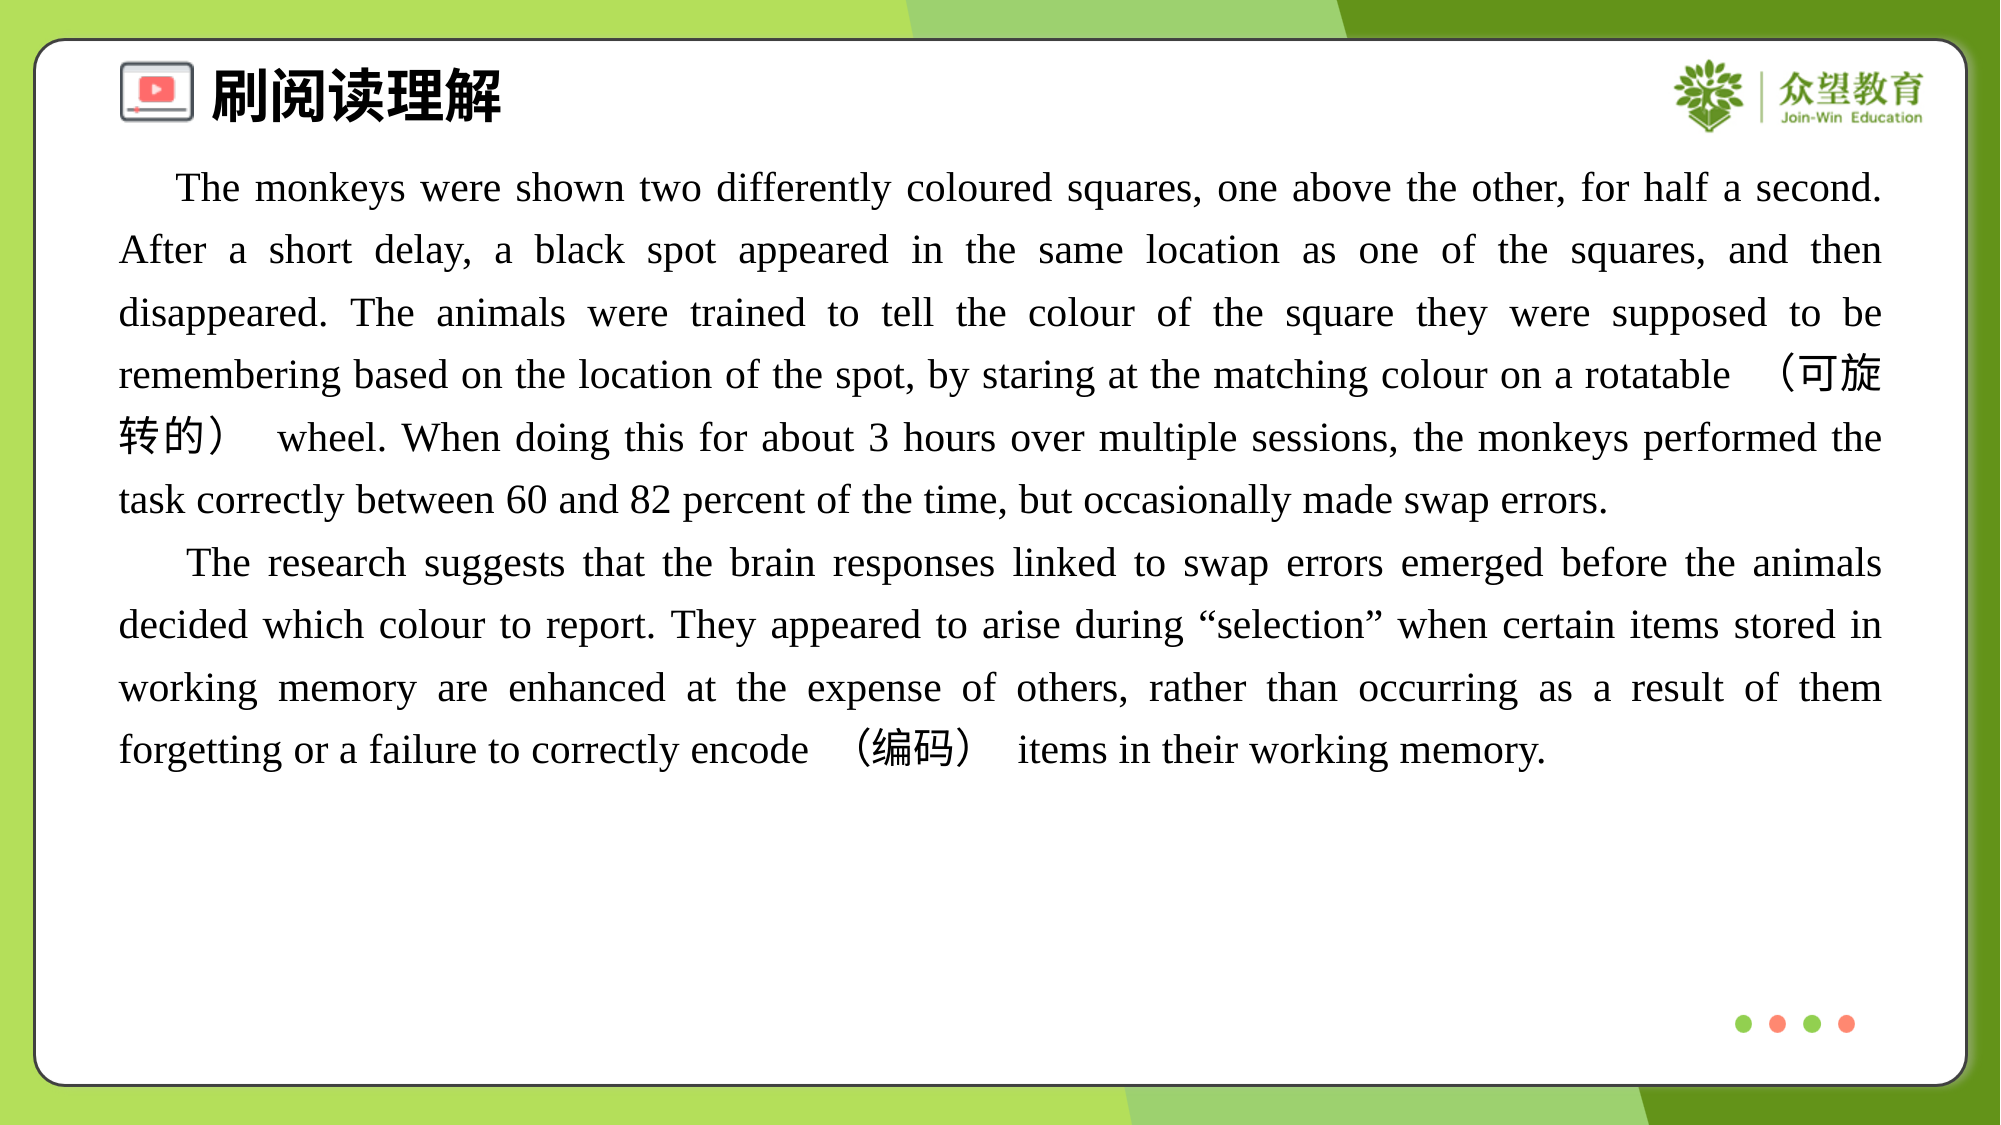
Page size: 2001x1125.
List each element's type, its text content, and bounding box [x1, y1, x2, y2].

picture [0, 0, 2000, 1125]
text_box The monkeys were shown two differently coloured squares, one above the other, for half a second. After a short delay, a black spot appeared in the same location as one of the squares, and then disappeared. The animals were trained to tell the colour of the square they were supposed to be remembering based on the location of the spot, by staring at the matching colour on a rotatable （可旋转的） wheel. When doing this for about 3 hours over multiple sessions, the monkeys performed the task correctly between 60 and 82 percent of the time, but occasionally made swap errors. The research suggests that the brain responses linked to swap errors emerged before the animals decided which colour to report. They appeared to arise during “selection” when certain items stored in working memory are enhanced at the expense of others, rather than occurring as a result of them forgetting or a failure to correctly encode （编码） items in their working memory. [118, 146, 1883, 893]
